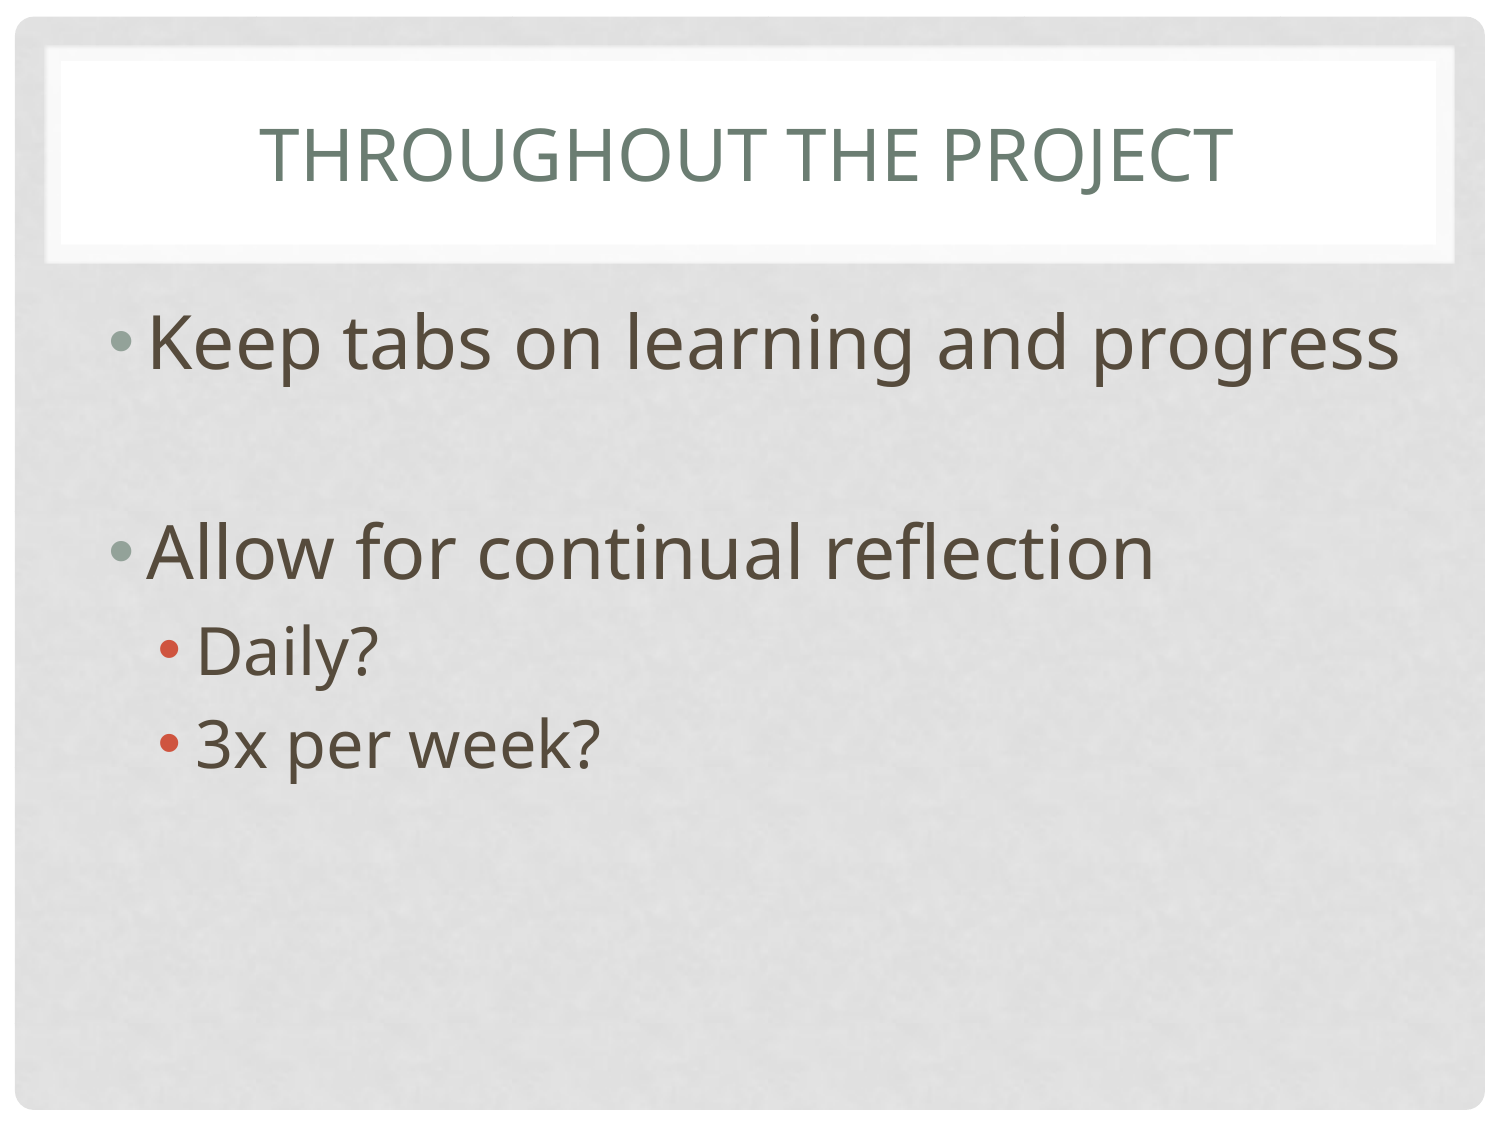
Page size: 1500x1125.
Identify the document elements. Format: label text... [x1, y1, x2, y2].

list Keep tabs on learning and progress Allow for continual reflection Daily? 3x per week? [75, 287, 1425, 1005]
title Throughout the project [69, 66, 1425, 238]
